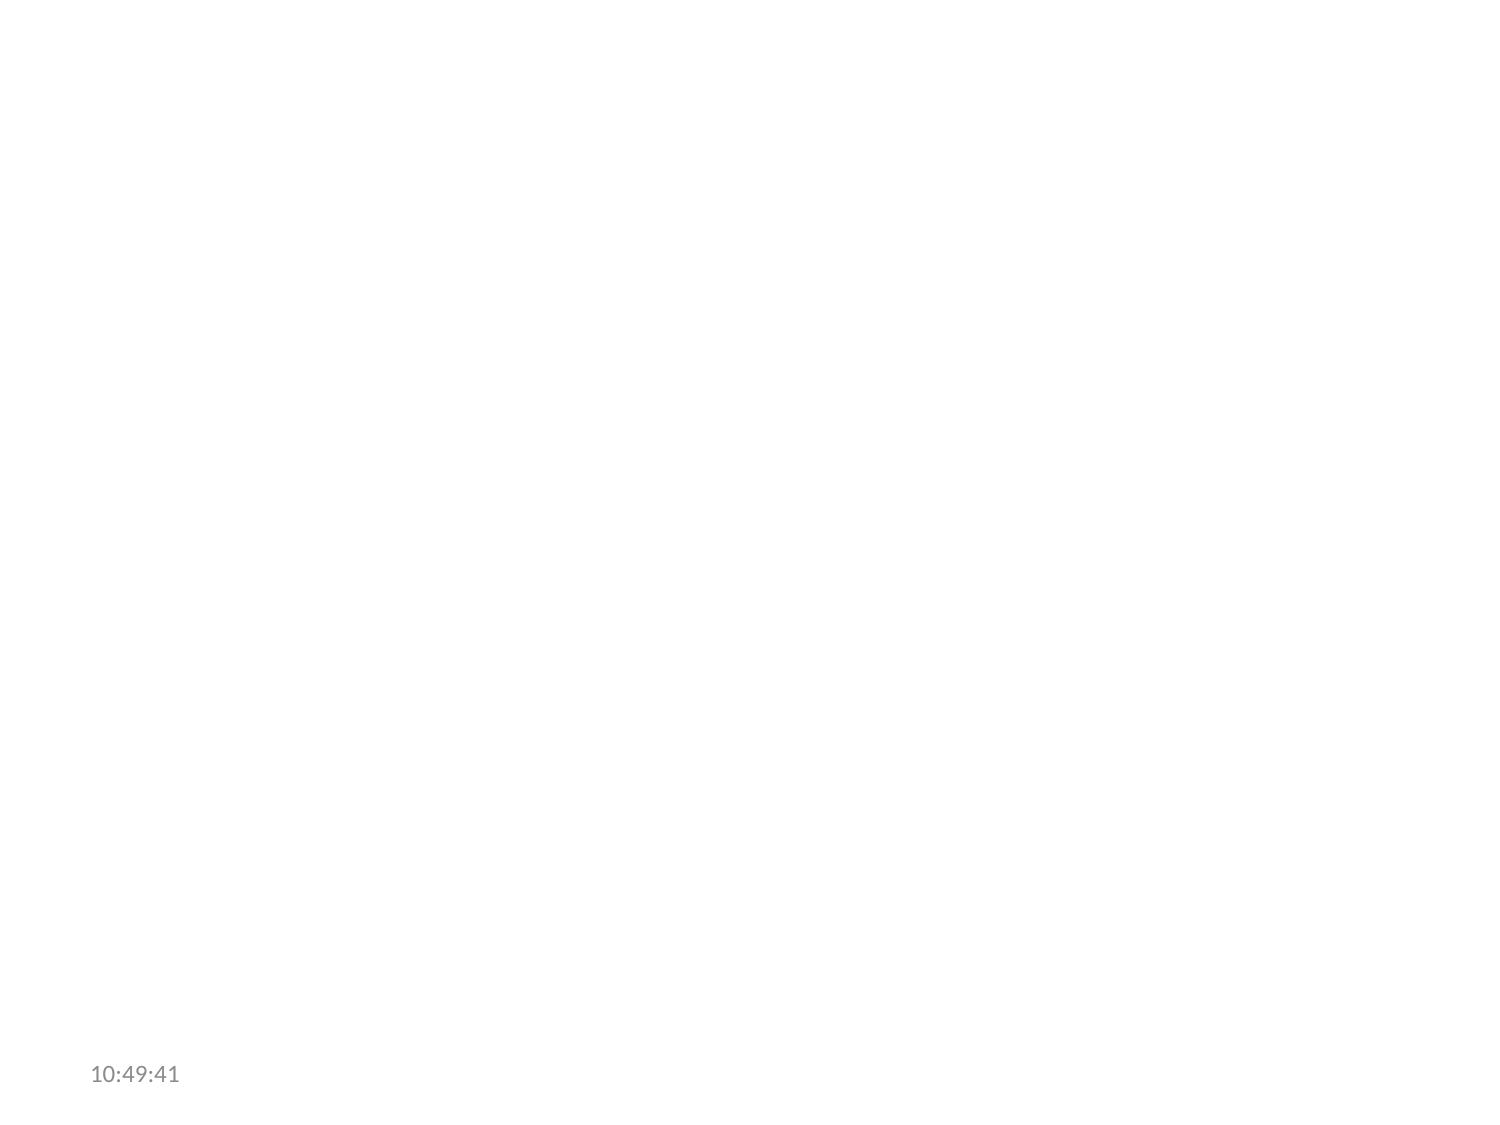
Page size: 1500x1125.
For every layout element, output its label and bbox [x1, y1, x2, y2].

slide_number [75, 1042, 425, 1103]
